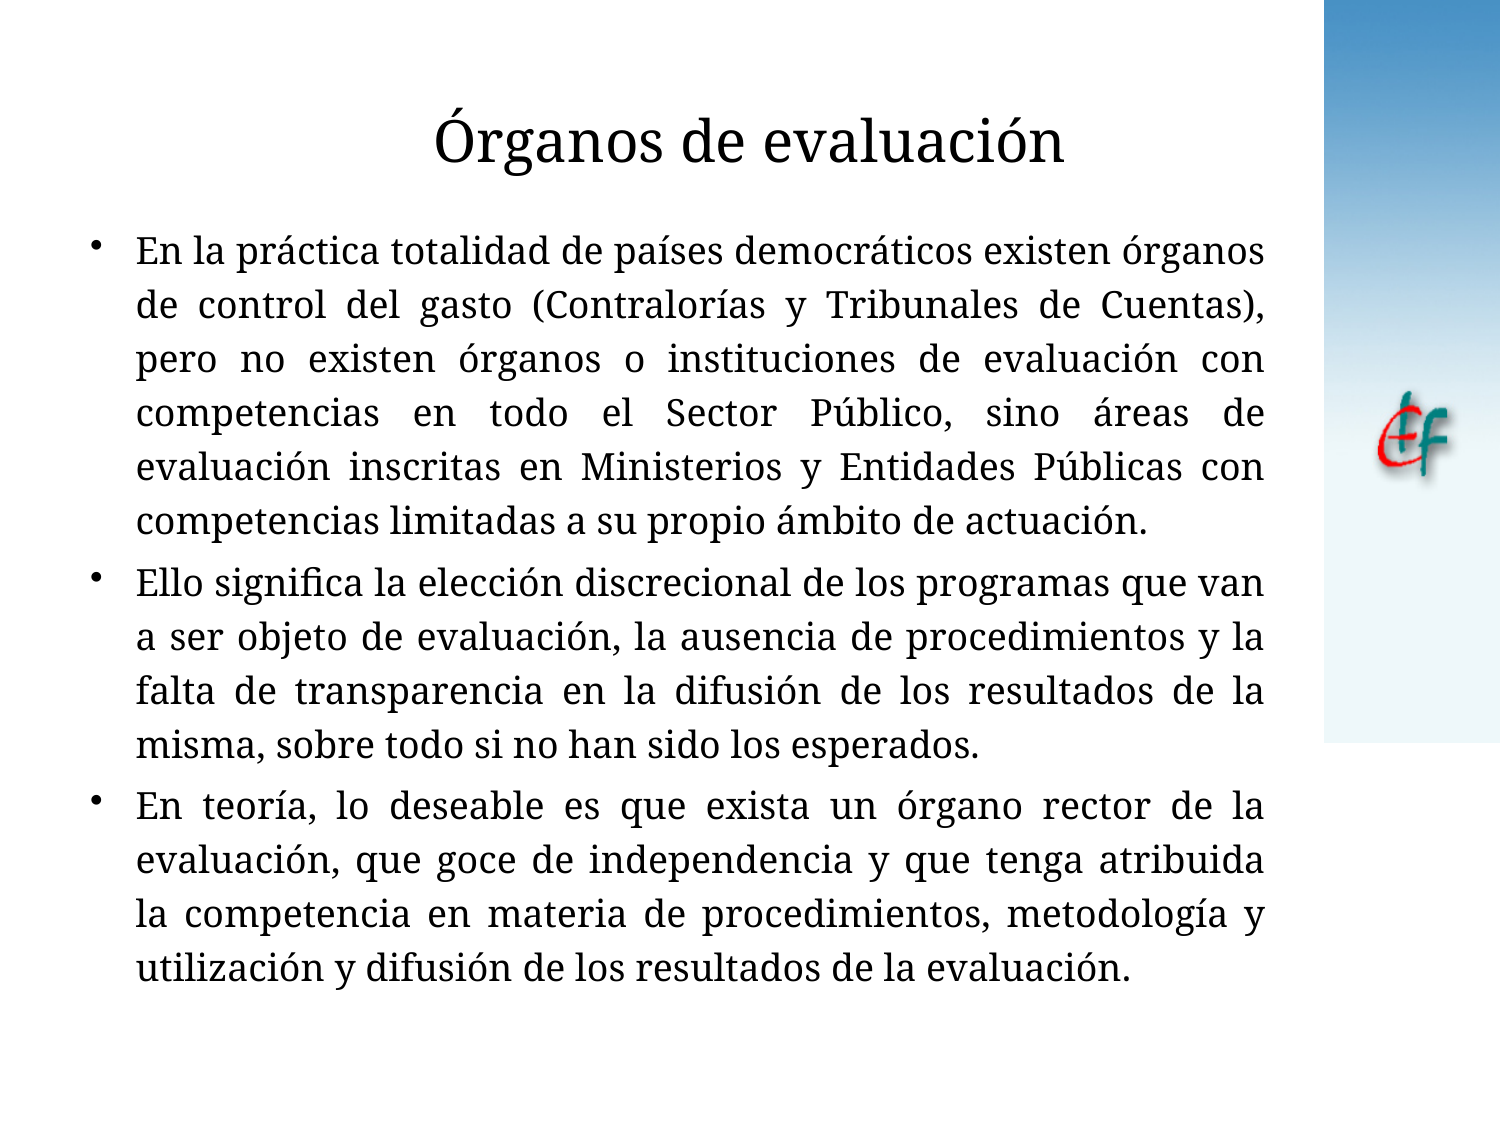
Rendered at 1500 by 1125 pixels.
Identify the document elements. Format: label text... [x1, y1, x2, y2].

list En la práctica totalidad de países democráticos existen órganos de control del gasto (Contralorías y Tribunales de Cuentas), pero no existen órganos o instituciones de evaluación con competencias en todo el Sector Público, sino áreas de evaluación inscritas en Ministerios y Entidades Públicas con competencias limitadas a su propio ámbito de actuación. Ello significa la elección discrecional de los programas que van a ser objeto de evaluación, la ausencia de procedimientos y la falta de transparencia en la difusión de los resultados de la misma, sobre todo si no han sido los esperados. En teoría, lo deseable es que exista un órgano rector de la evaluación, que goce de independencia y que tenga atribuida la competencia en materia de procedimientos, metodología y utilización y difusión de los resultados de la evaluación. [74, 210, 1282, 1102]
title Órganos de evaluación [74, 44, 1318, 233]
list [1323, 0, 1500, 743]
